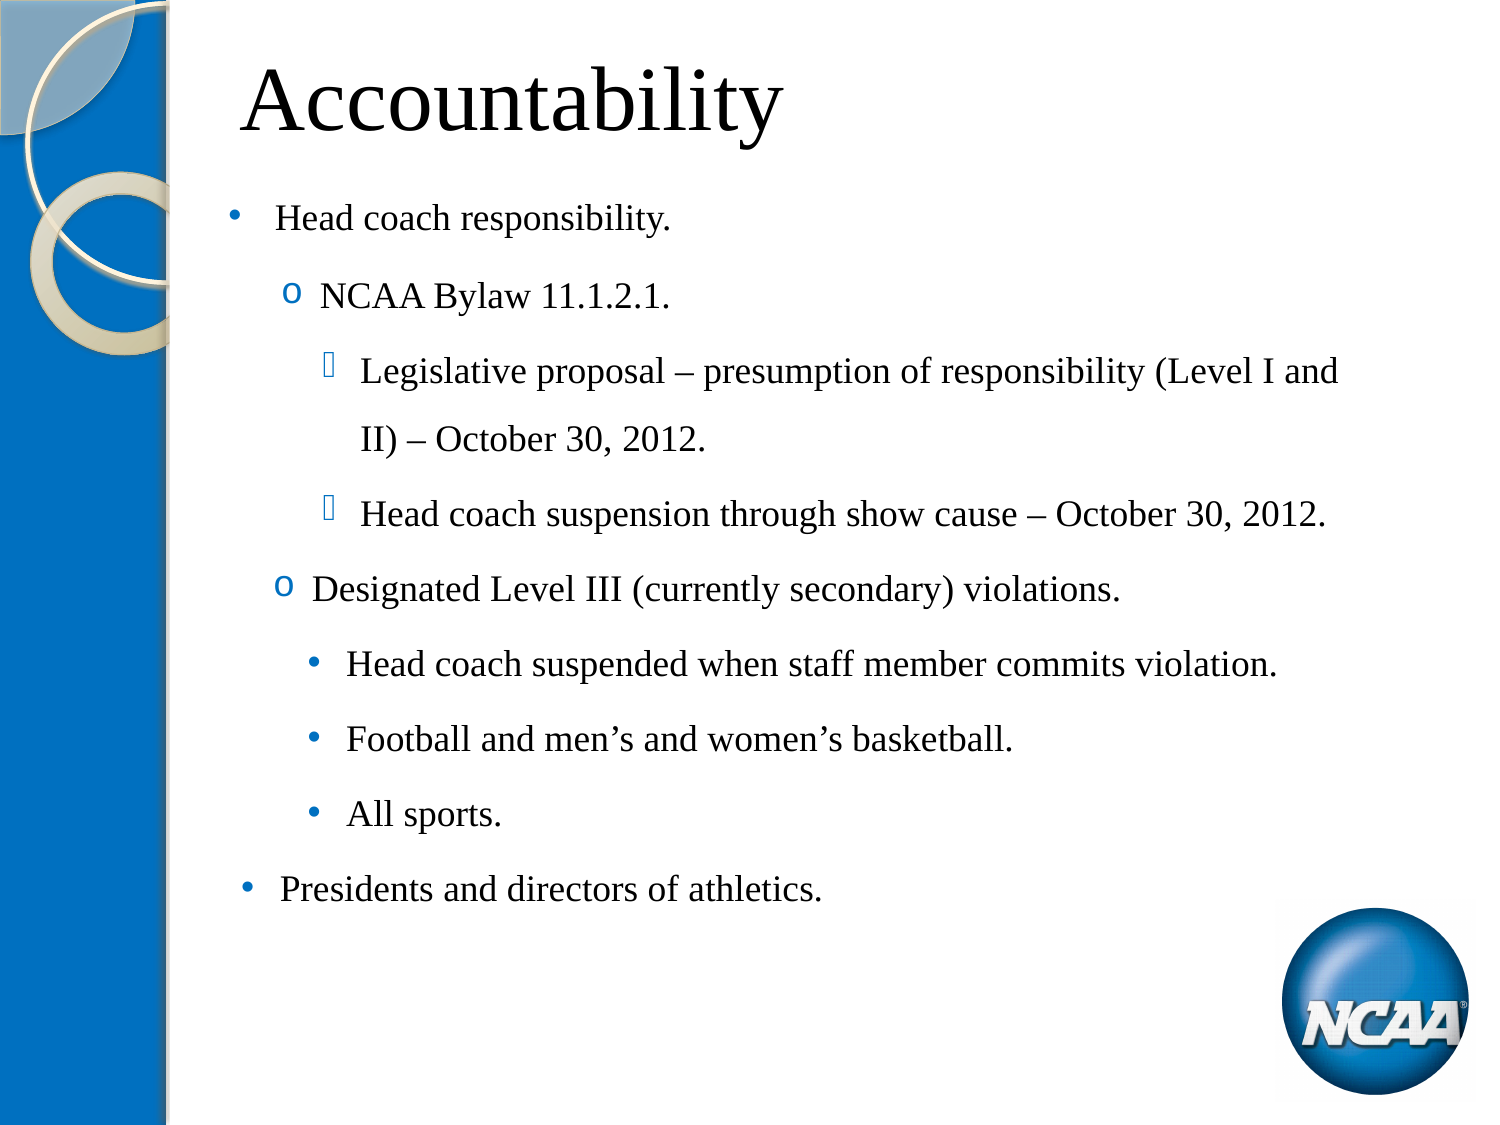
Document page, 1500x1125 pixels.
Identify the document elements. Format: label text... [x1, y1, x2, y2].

title Accountability [225, 0, 1455, 188]
picture [1274, 900, 1477, 1102]
list Head coach responsibility. NCAA Bylaw 11.1.2.1. Legislative proposal – presumption of responsibility (Level I and II) – October 30, 2012. Head coach suspension through show cause – October 30, 2012. Designated Level III (currently secondary) violations. Head coach suspended when staff member commits violation. Football and men’s and women’s basketball. All sports. Presidents and directors of athletics. [200, 162, 1363, 750]
